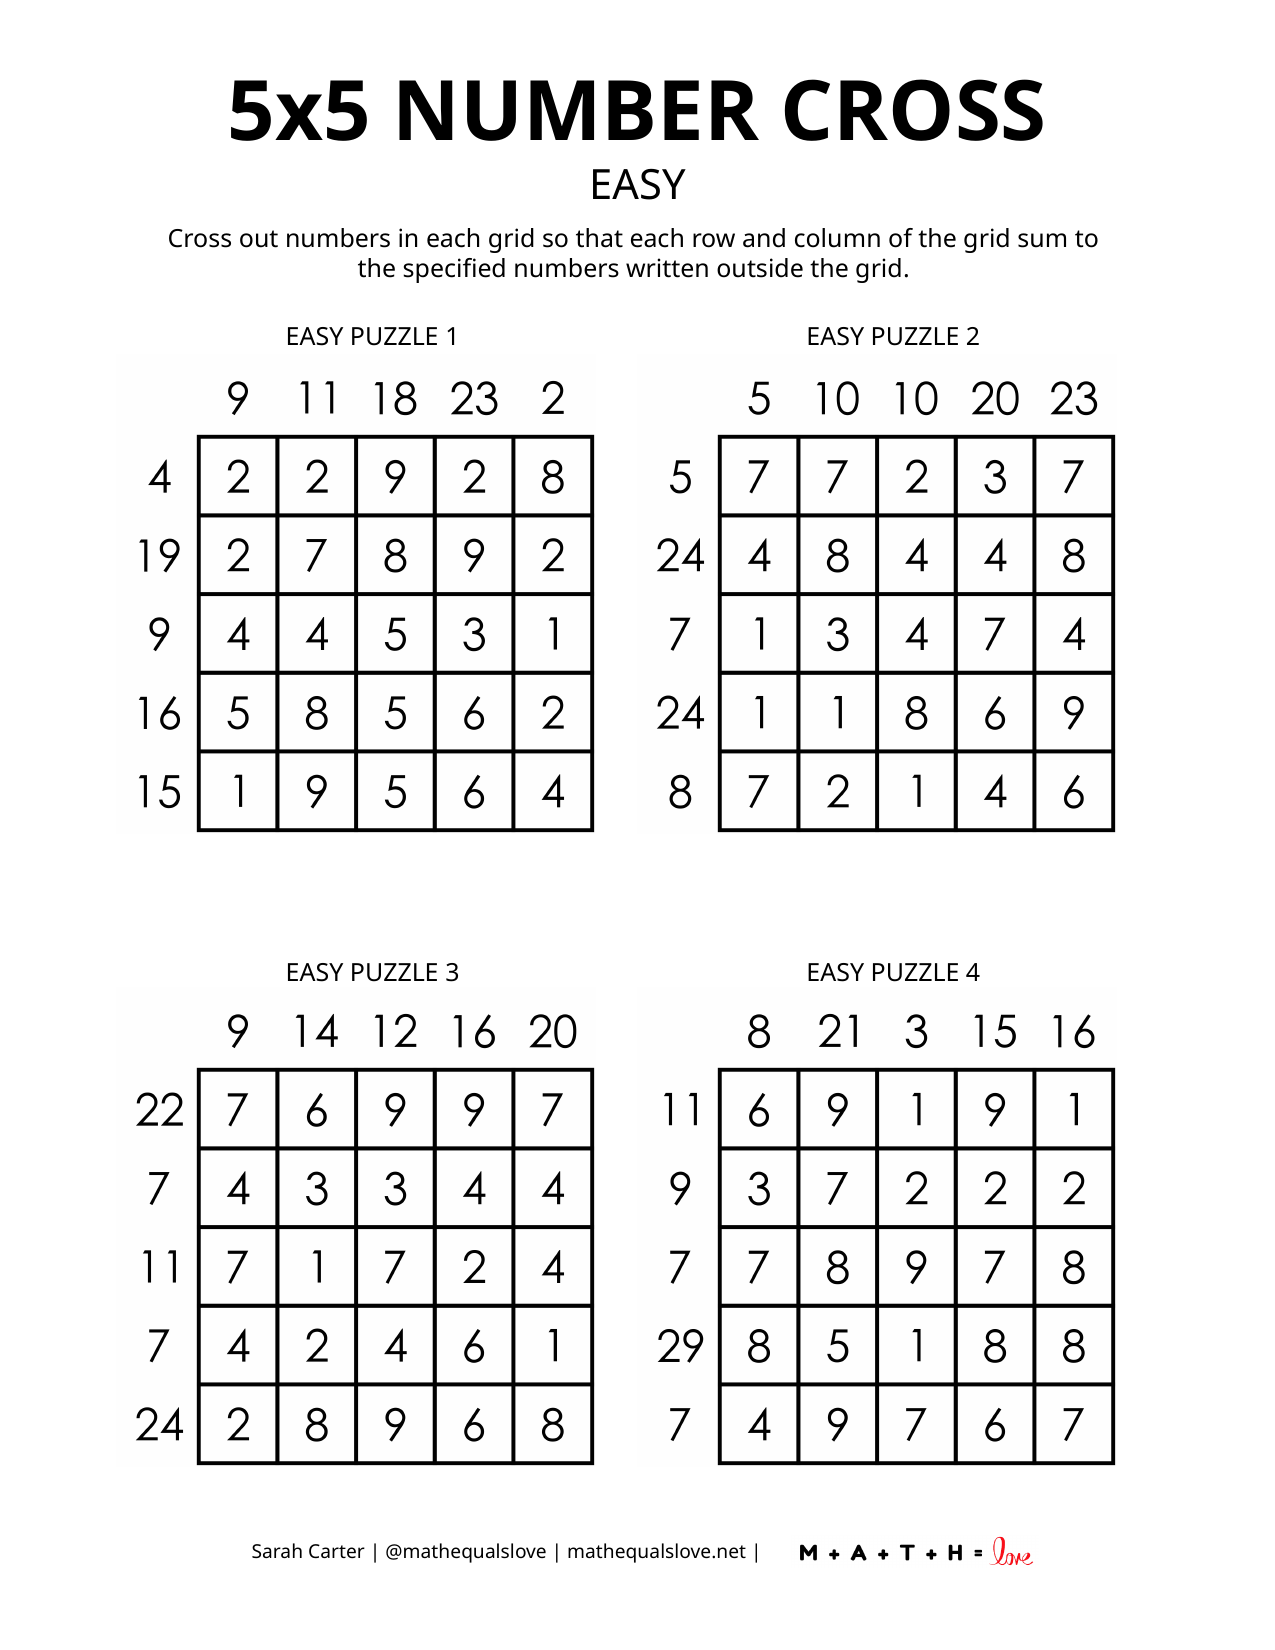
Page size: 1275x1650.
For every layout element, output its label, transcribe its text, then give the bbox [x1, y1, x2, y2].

picture [636, 353, 1118, 834]
text_box Cross out numbers in each grid so that each row and column of the grid sum to the specified numbers written outside the grid. [0, 214, 1275, 290]
text_box EASY PUZZLE 2 [654, 320, 1134, 372]
picture [116, 986, 597, 1468]
picture [116, 353, 597, 834]
text_box 5x5 NUMBER CROSS EASY [77, 50, 1198, 214]
text_box EASY PUZZLE 4 [654, 956, 1134, 1007]
text_box EASY PUZZLE 3 [133, 956, 613, 1007]
picture [790, 1534, 1039, 1569]
picture [636, 986, 1118, 1468]
text_box EASY PUZZLE 1 [133, 320, 613, 372]
text_box Sarah Carter | @mathequalslove | mathequalslove.net | [236, 1532, 1071, 1570]
